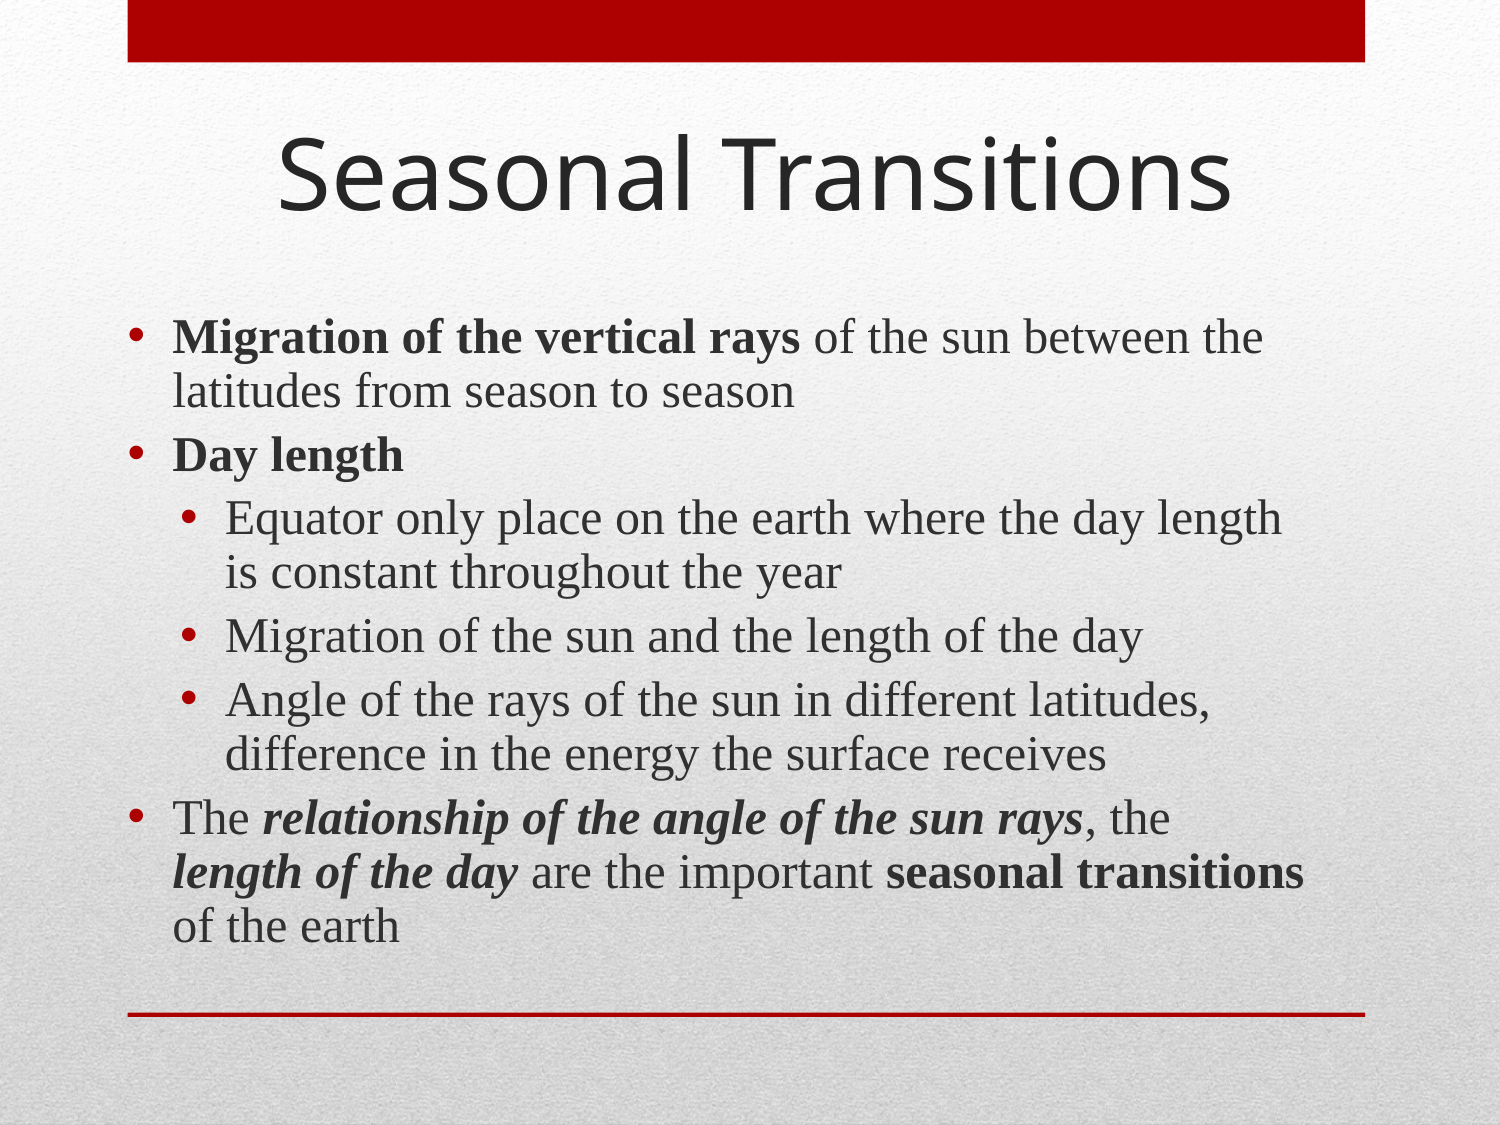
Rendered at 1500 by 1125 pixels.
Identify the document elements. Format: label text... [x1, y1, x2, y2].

list Migration of the vertical rays of the sun between the latitudes from season to season Day length Equator only place on the earth where the day length is constant throughout the year Migration of the sun and the length of the day Angle of the rays of the sun in different latitudes, difference in the energy the surface receives The relationship of the angle of the sun rays, the length of the day are the important seasonal transitions of the earth [112, 215, 1325, 1125]
title Seasonal Transitions [187, 50, 1325, 215]
